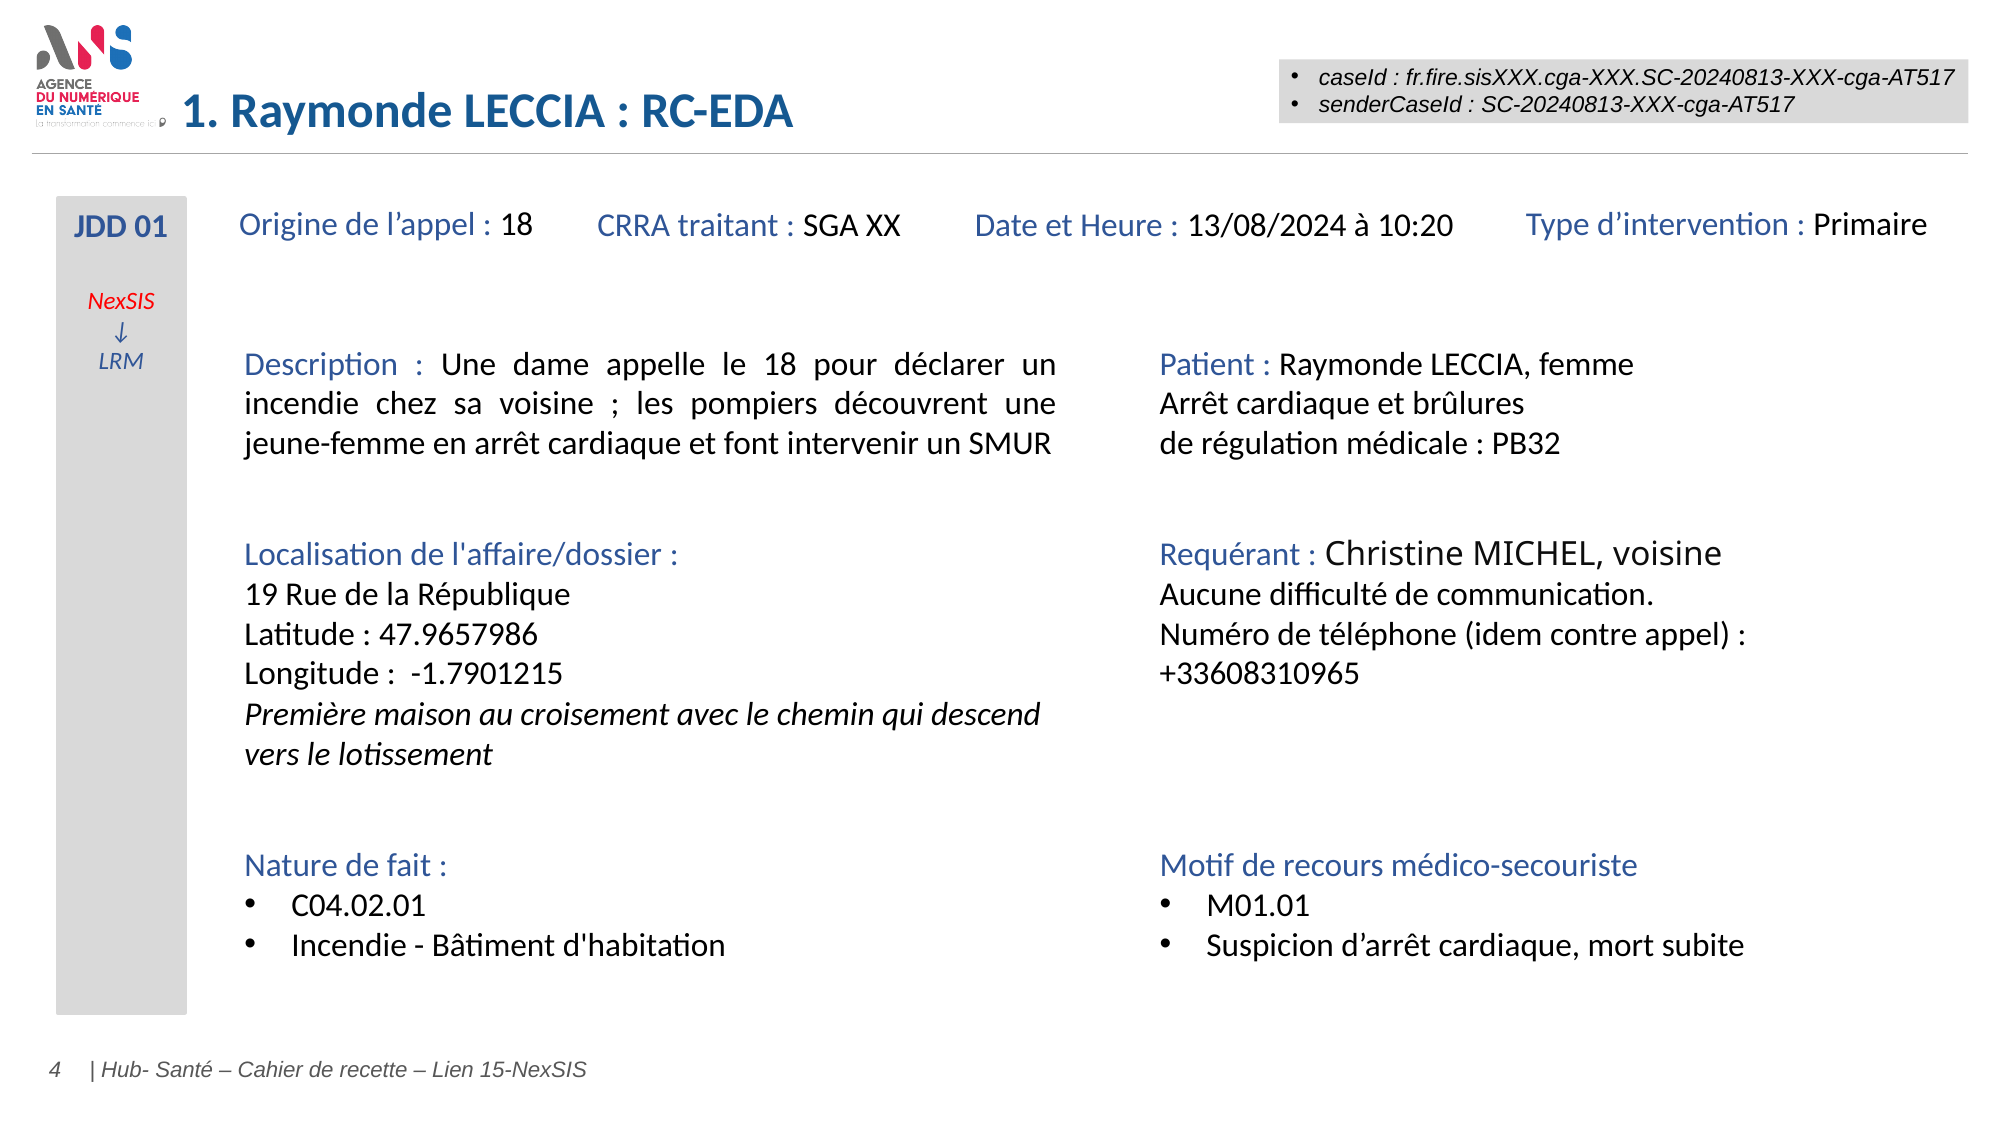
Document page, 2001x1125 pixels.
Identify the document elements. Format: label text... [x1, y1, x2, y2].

text_box Patient : Raymonde LECCIA, femme Arrêt cardiaque et brûlures de régulation médicale : PB32 [1144, 334, 1945, 469]
footer | Hub- Santé – Cahier de recette – Lien 15-NexSIS [89, 1038, 1605, 1099]
text_box Motif de recours médico-secouriste M01.01 Suspicion d’arrêt cardiaque, mort subite [1144, 836, 1945, 971]
text_box Localisation de l'affaire/dossier : 19 Rue de la République Latitude : 47.9657986 Longitude : -1.7901215 Première maison au croisement avec le chemin qui descend vers le lotissement [229, 524, 1073, 779]
text_box Type d’intervention : Primaire [1511, 194, 1970, 250]
slide_number 4 [23, 1038, 87, 1099]
text_box Requérant : Christine MICHEL, voisine Aucune difficulté de communication. Numéro de téléphone (idem contre appel) : +33608310965 [1144, 524, 1970, 700]
text_box Nature de fait : C04.02.01 Incendie - Bâtiment d'habitation [229, 836, 1030, 971]
text_box JDD 01 NexSIS ↓ LRM [56, 196, 187, 1015]
text_box CRRA traitant : SGA XX [582, 196, 960, 251]
picture [36, 25, 166, 127]
title 1. Raymonde LECCIA : RC-EDA [180, 19, 1945, 138]
text_box caseId : fr.fire.sisXXX.cga-XXX.SC-20240813-XXX-cga-AT517 senderCaseId : SC-20240813-XXX-cga-AT517 [1279, 59, 1969, 124]
text_box Origine de l’appel : 18 [224, 194, 726, 250]
text_box Date et Heure : 13/08/2024 à 10:20 [960, 195, 1490, 251]
text_box Description : Une dame appelle le 18 pour déclarer un incendie chez sa voisine ; les pompiers découvrent une jeune-femme en arrêt cardiaque et font intervenir un SMUR [229, 334, 1073, 469]
